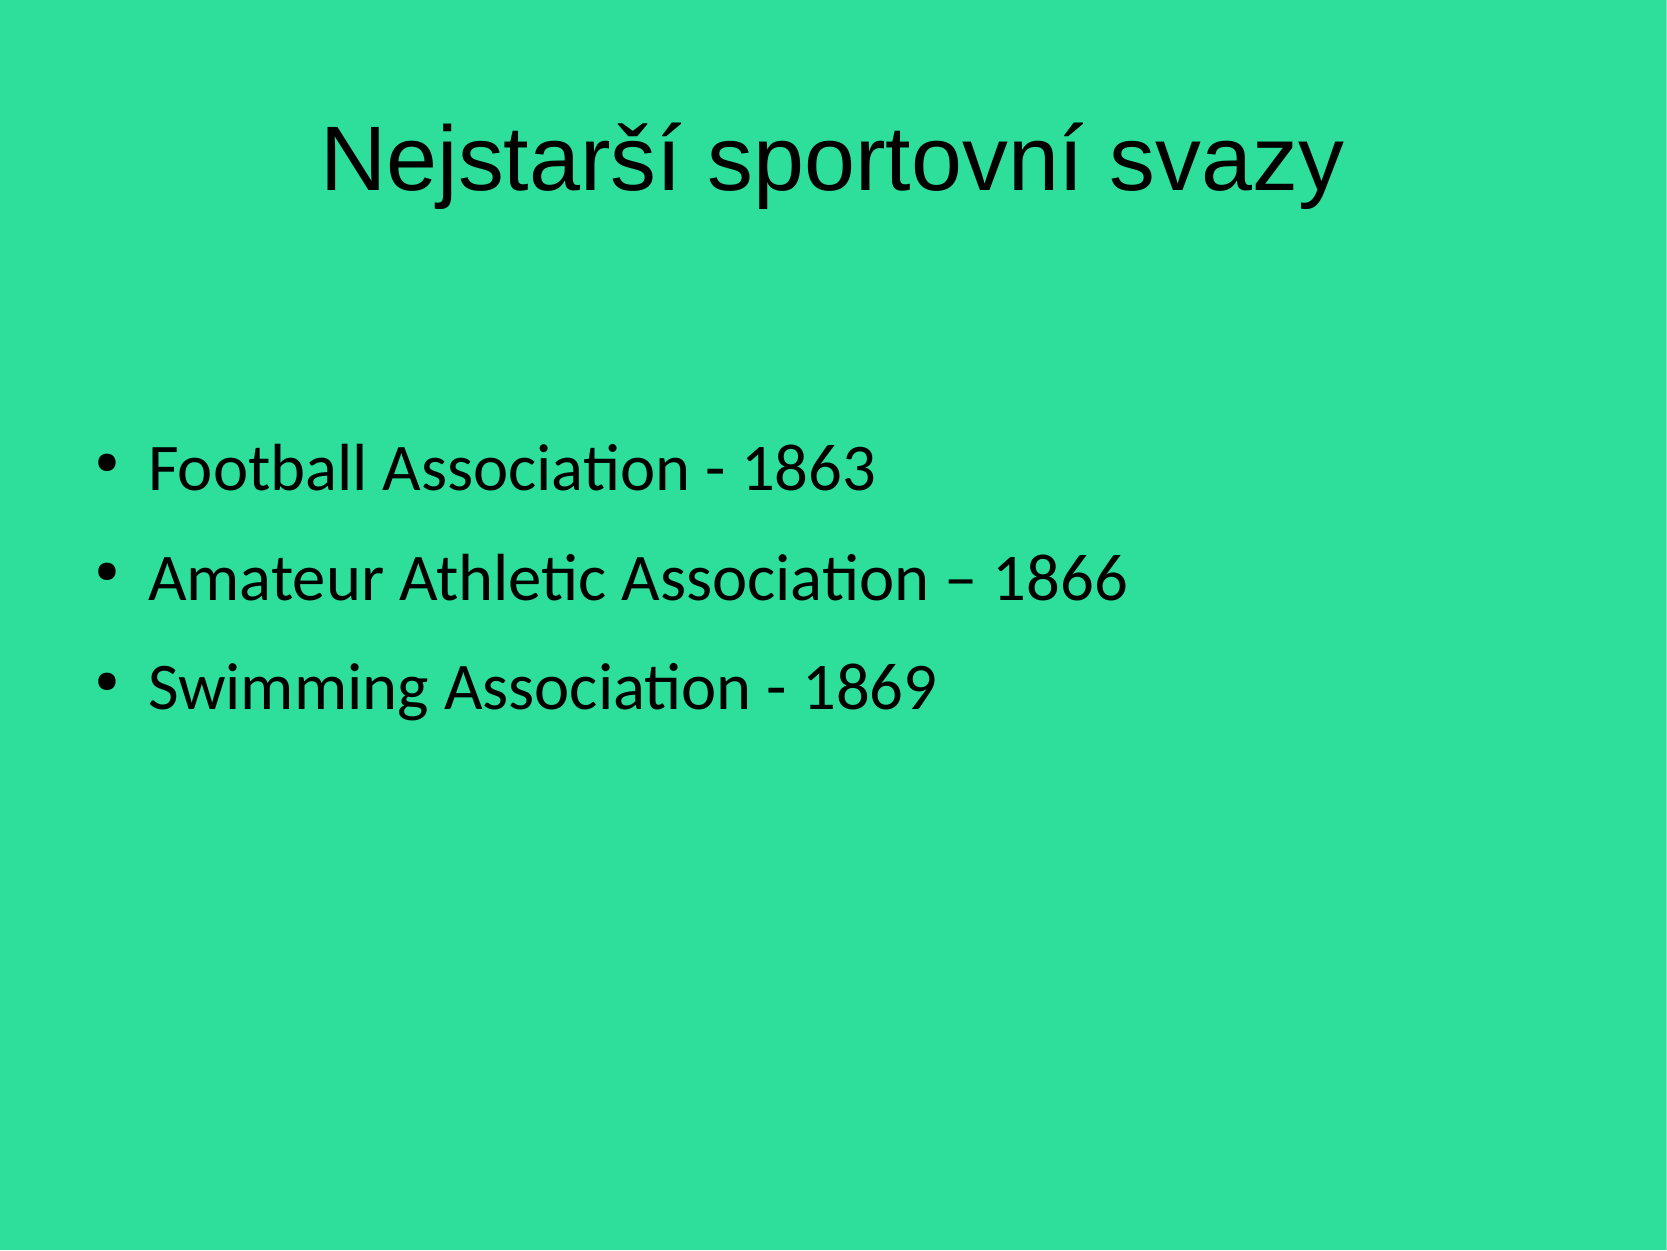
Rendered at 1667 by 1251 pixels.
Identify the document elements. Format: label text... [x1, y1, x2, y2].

list Football Association - 1863 Amateur Athletic Association – 1866 Swimming Association - 1869 [77, 424, 1578, 1064]
title Nejstarší sportovní svazy [83, 49, 1584, 259]
